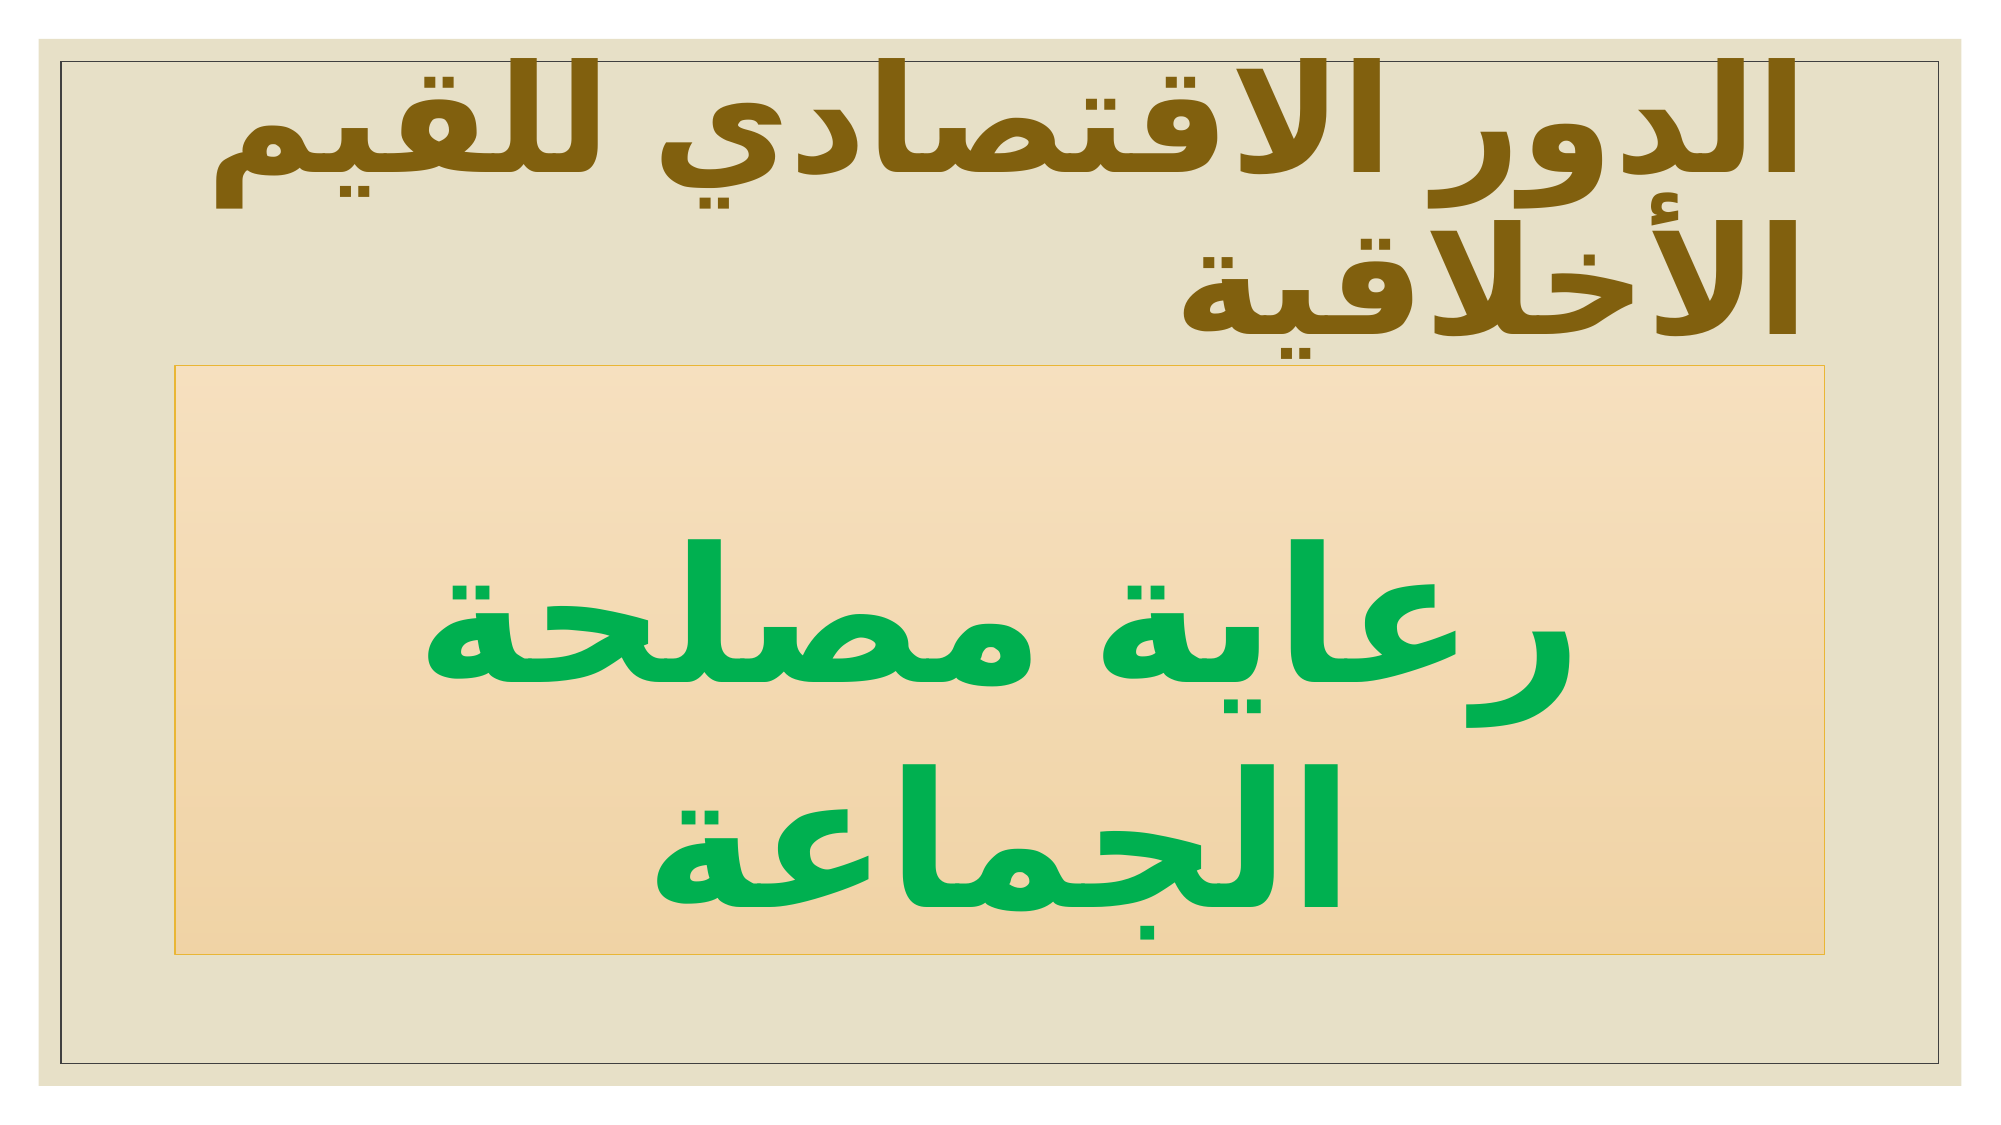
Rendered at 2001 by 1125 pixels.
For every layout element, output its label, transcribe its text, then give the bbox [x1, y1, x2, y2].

list رعاية مصلحة الجماعة [174, 365, 1825, 955]
title الدور الاقتصادي للقيم الأخلاقية [174, 92, 1825, 318]
